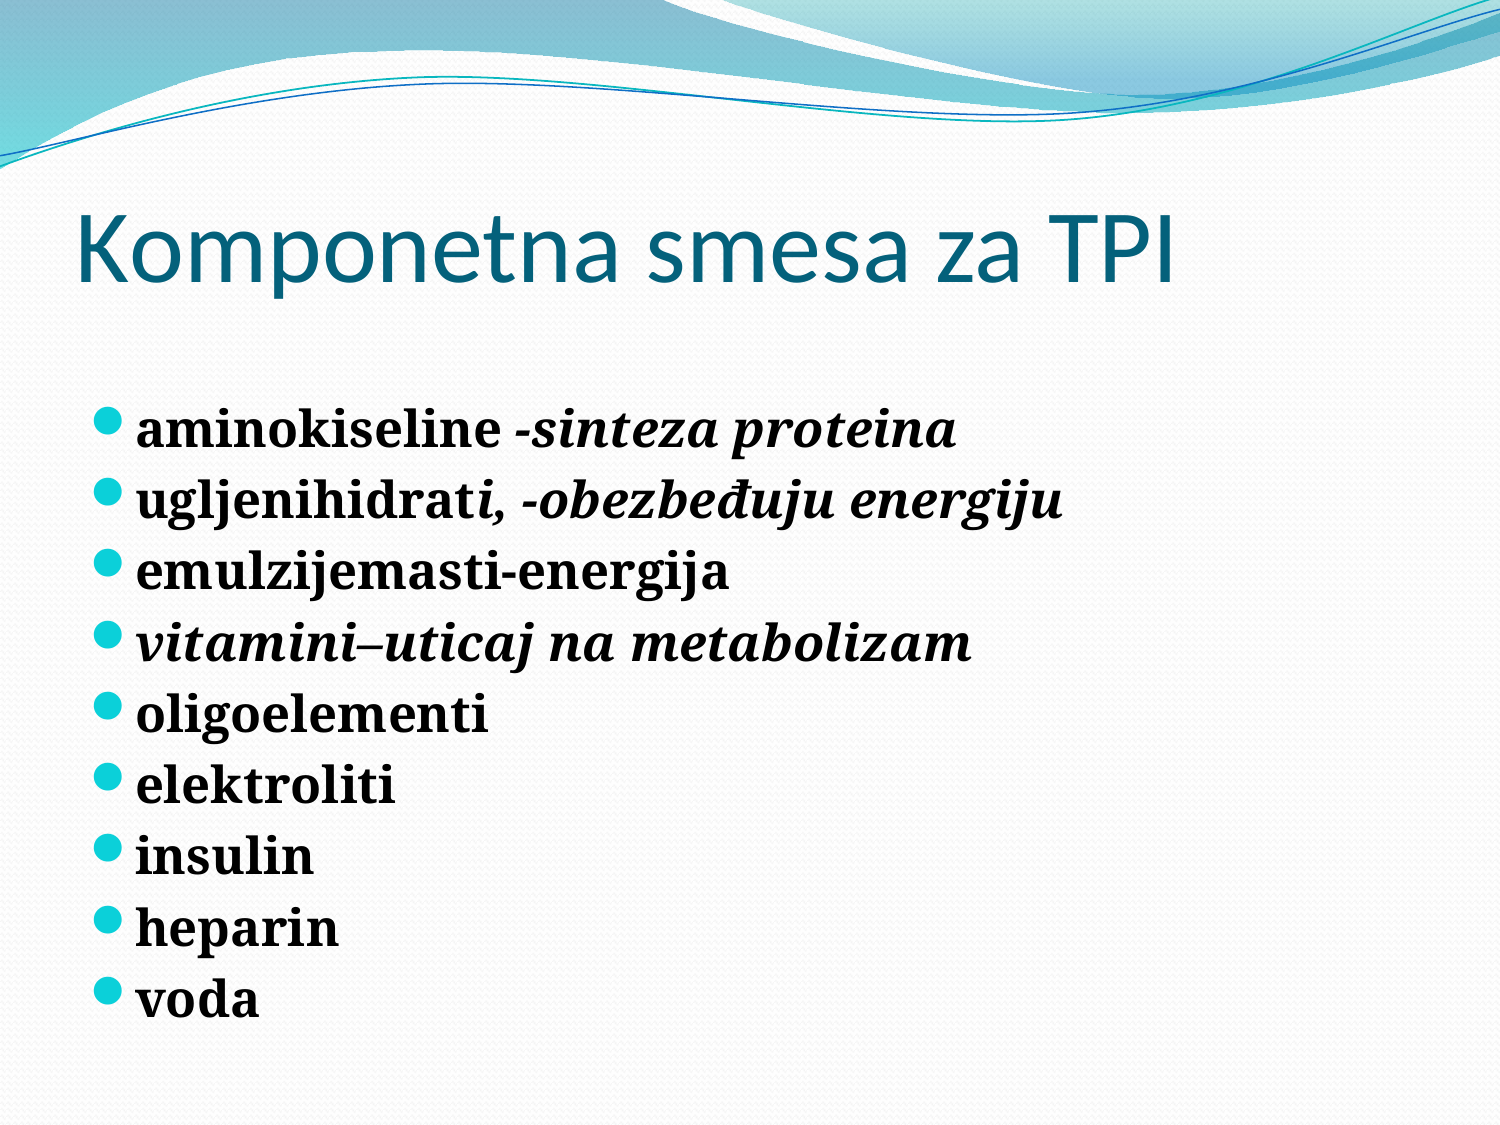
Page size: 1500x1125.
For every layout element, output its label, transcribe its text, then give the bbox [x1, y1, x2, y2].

list aminokiseline -sinteza proteina ugljenihidrati, -obezbeđuju energiju emulzijemasti-energija vitamini–uticaj na metabolizam oligoelementi elektroliti insulin heparin voda [75, 317, 1425, 1038]
title Komponetna smesa za TPI [75, 115, 1425, 303]
